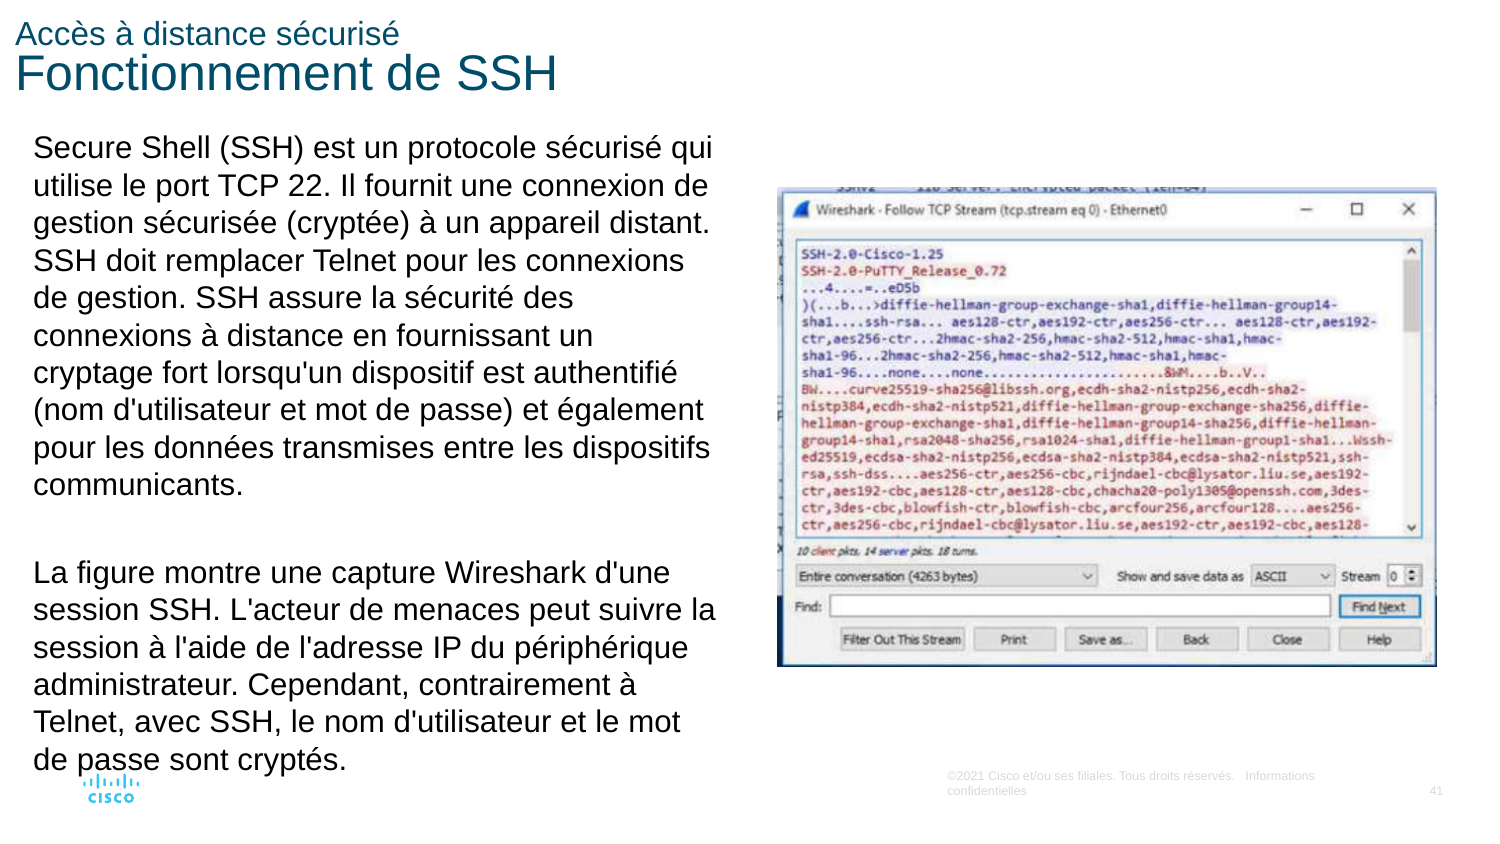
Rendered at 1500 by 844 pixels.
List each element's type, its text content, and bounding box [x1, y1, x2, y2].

title Accès à distance sécurisé Fonctionnement de SSH [0, 0, 1369, 121]
list Secure Shell (SSH) est un protocole sécurisé qui utilise le port TCP 22. Il fournit une connexion de gestion sécurisée (cryptée) à un appareil distant. SSH doit remplacer Telnet pour les connexions de gestion. SSH assure la sécurité des connexions à distance en fournissant un cryptage fort lorsqu'un dispositif est authentifié (nom d'utilisateur et mot de passe) et également pour les données transmises entre les dispositifs communicants. La figure montre une capture Wireshark d'une session SSH. L'acteur de menaces peut suivre la session à l'aide de l'adresse IP du périphérique administrateur. Cependant, contrairement à Telnet, avec SSH, le nom d'utilisateur et le mot de passe sont cryptés. [18, 120, 736, 726]
picture [776, 187, 1437, 670]
